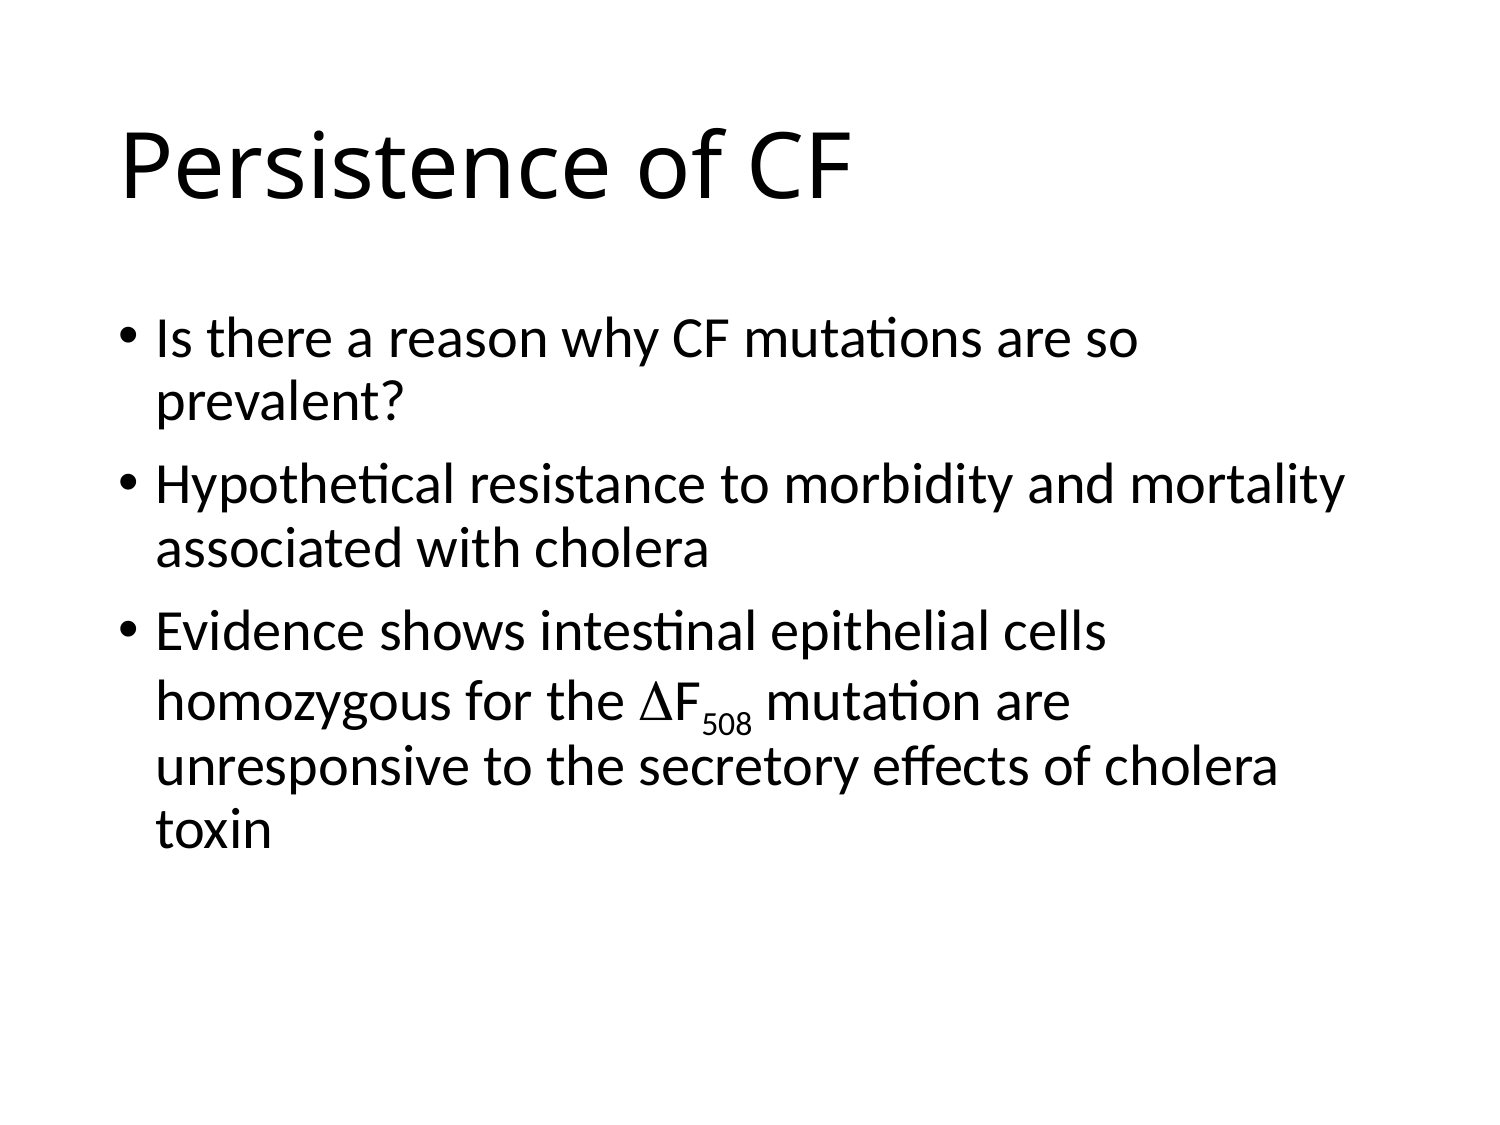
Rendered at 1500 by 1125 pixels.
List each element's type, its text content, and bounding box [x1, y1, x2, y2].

title Persistence of CF [103, 59, 1397, 278]
list Is there a reason why CF mutations are so prevalent? Hypothetical resistance to morbidity and mortality associated with cholera Evidence shows intestinal epithelial cells homozygous for the DF508 mutation are unresponsive to the secretory effects of cholera toxin [103, 299, 1397, 1014]
